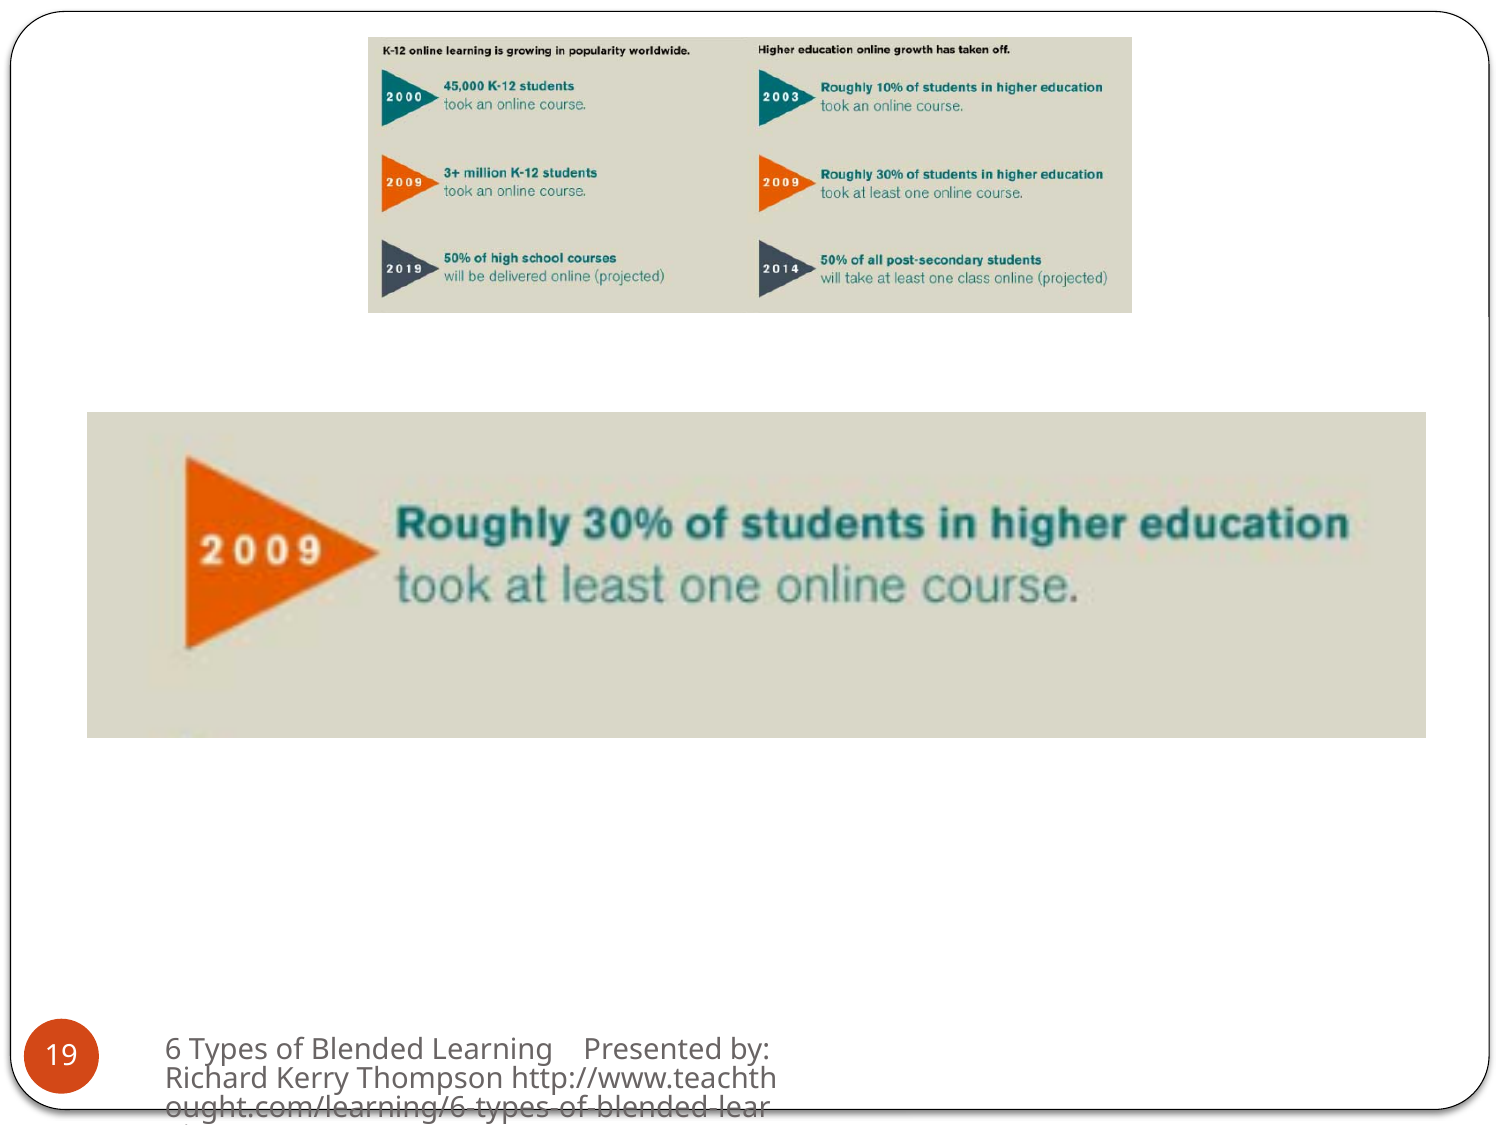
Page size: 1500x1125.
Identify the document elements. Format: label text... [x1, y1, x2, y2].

picture [368, 37, 1132, 313]
slide_number 19 [23, 1018, 99, 1094]
picture [87, 412, 1426, 738]
footer 6 Types of Blended Learning Presented by: Richard Kerry Thompson http://www.teachthought.com/learning/6-types-of-blended-learning/ [150, 1012, 800, 1088]
